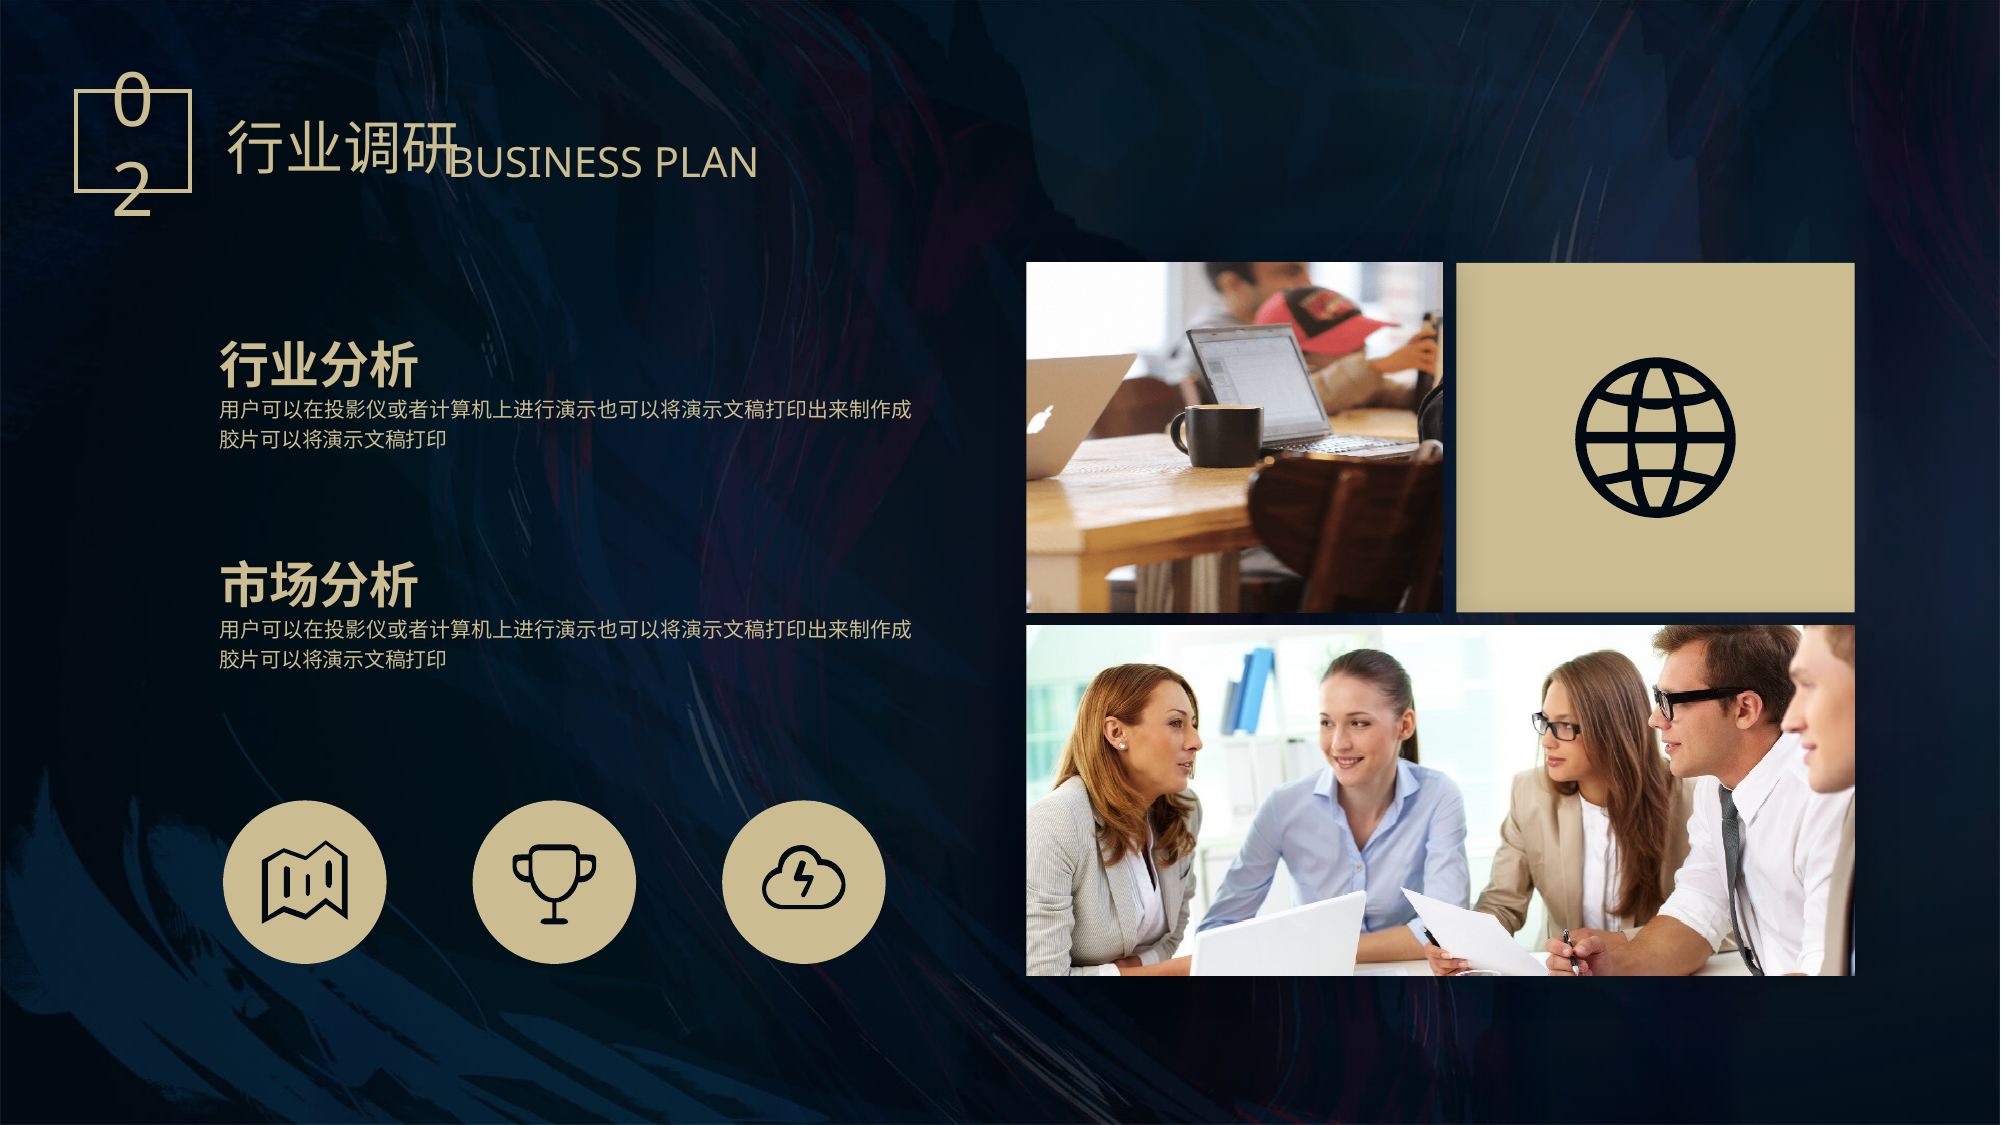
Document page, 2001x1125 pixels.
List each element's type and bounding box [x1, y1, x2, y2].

text_box [204, 534, 928, 681]
text_box [1456, 262, 1855, 613]
text_box [204, 313, 928, 461]
text_box [75, 90, 748, 195]
picture [0, 0, 2000, 1125]
text_box [223, 800, 886, 964]
